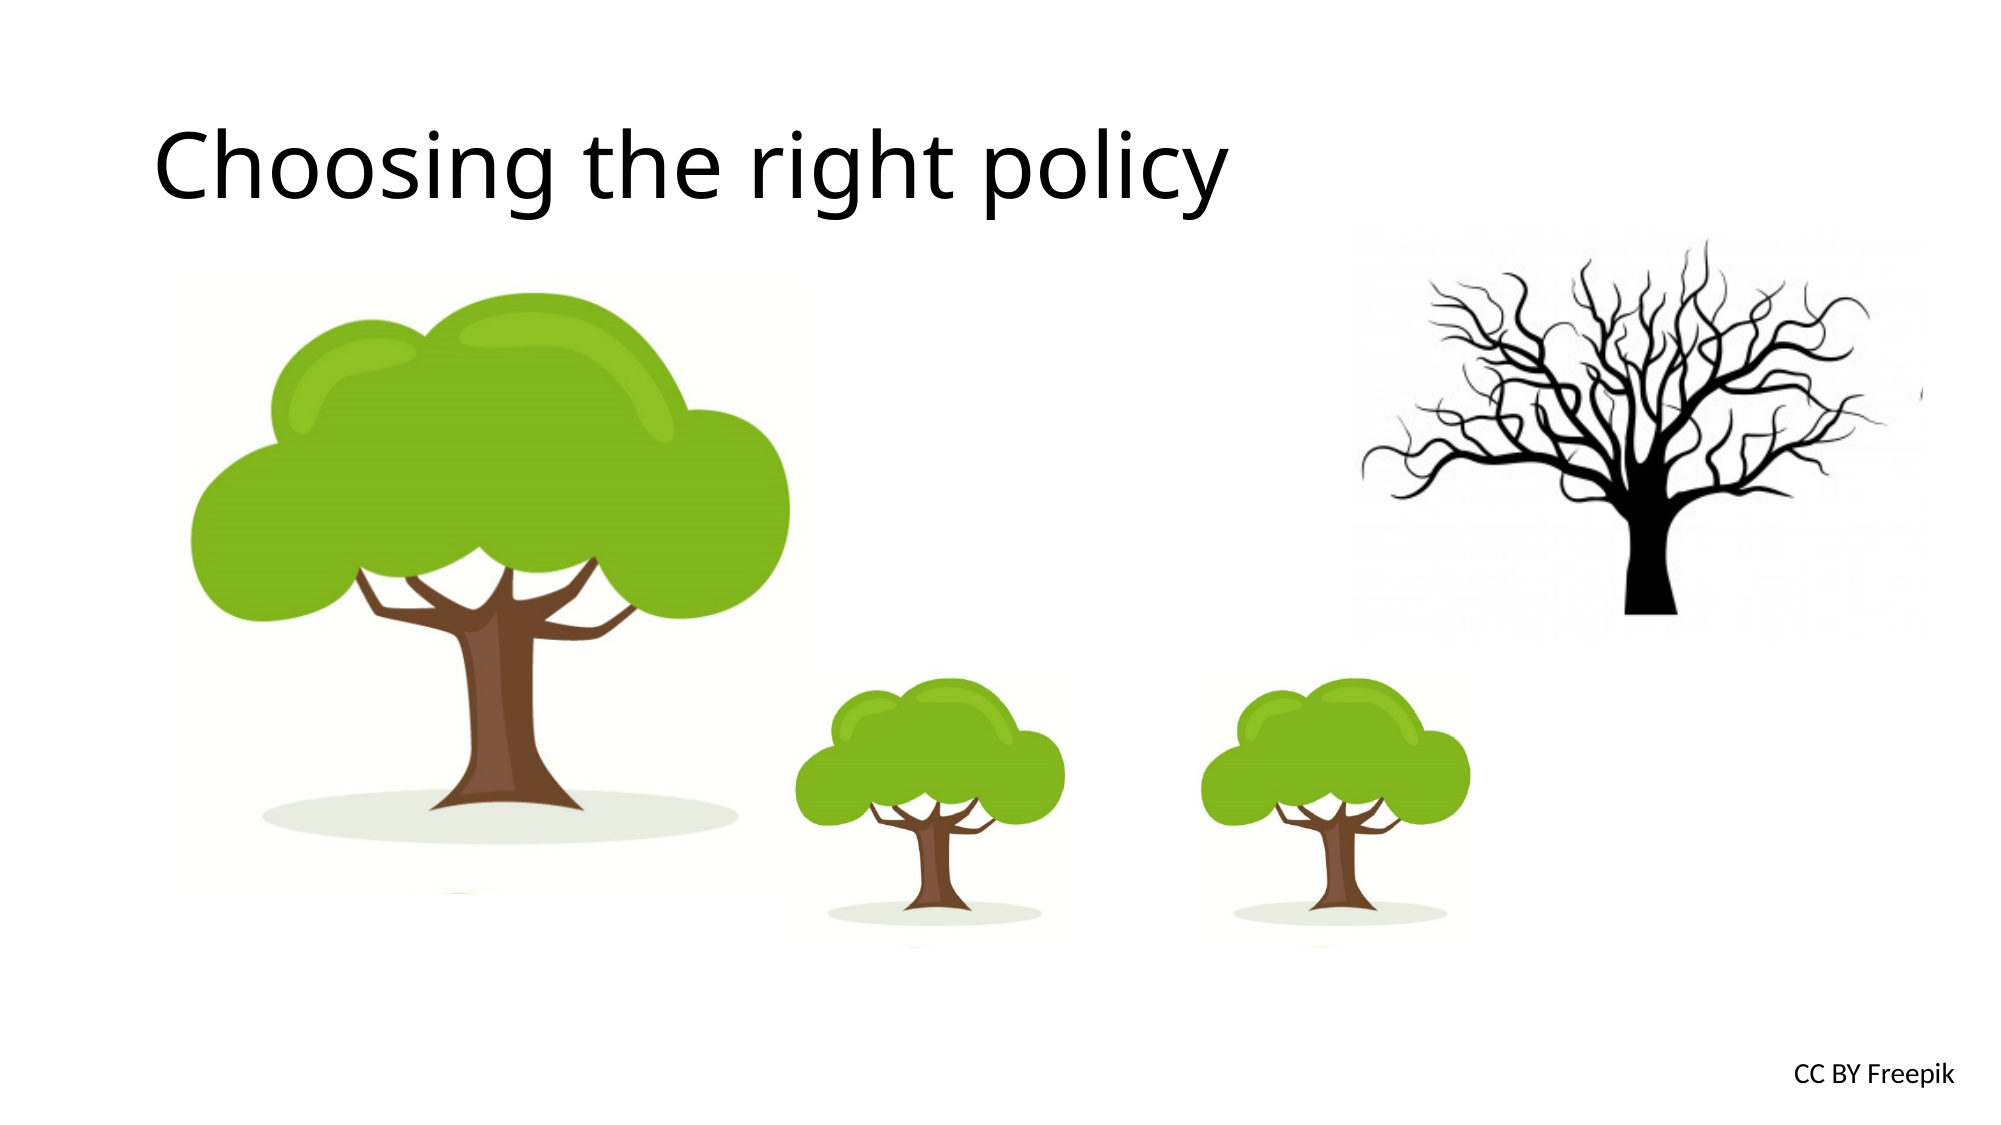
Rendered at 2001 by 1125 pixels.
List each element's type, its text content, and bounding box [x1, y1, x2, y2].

picture [1193, 670, 1480, 948]
picture [175, 277, 1074, 948]
title Choosing the right policy [137, 59, 1863, 278]
text_box CC BY Freepik [1779, 1046, 2000, 1097]
picture [1351, 227, 1923, 642]
